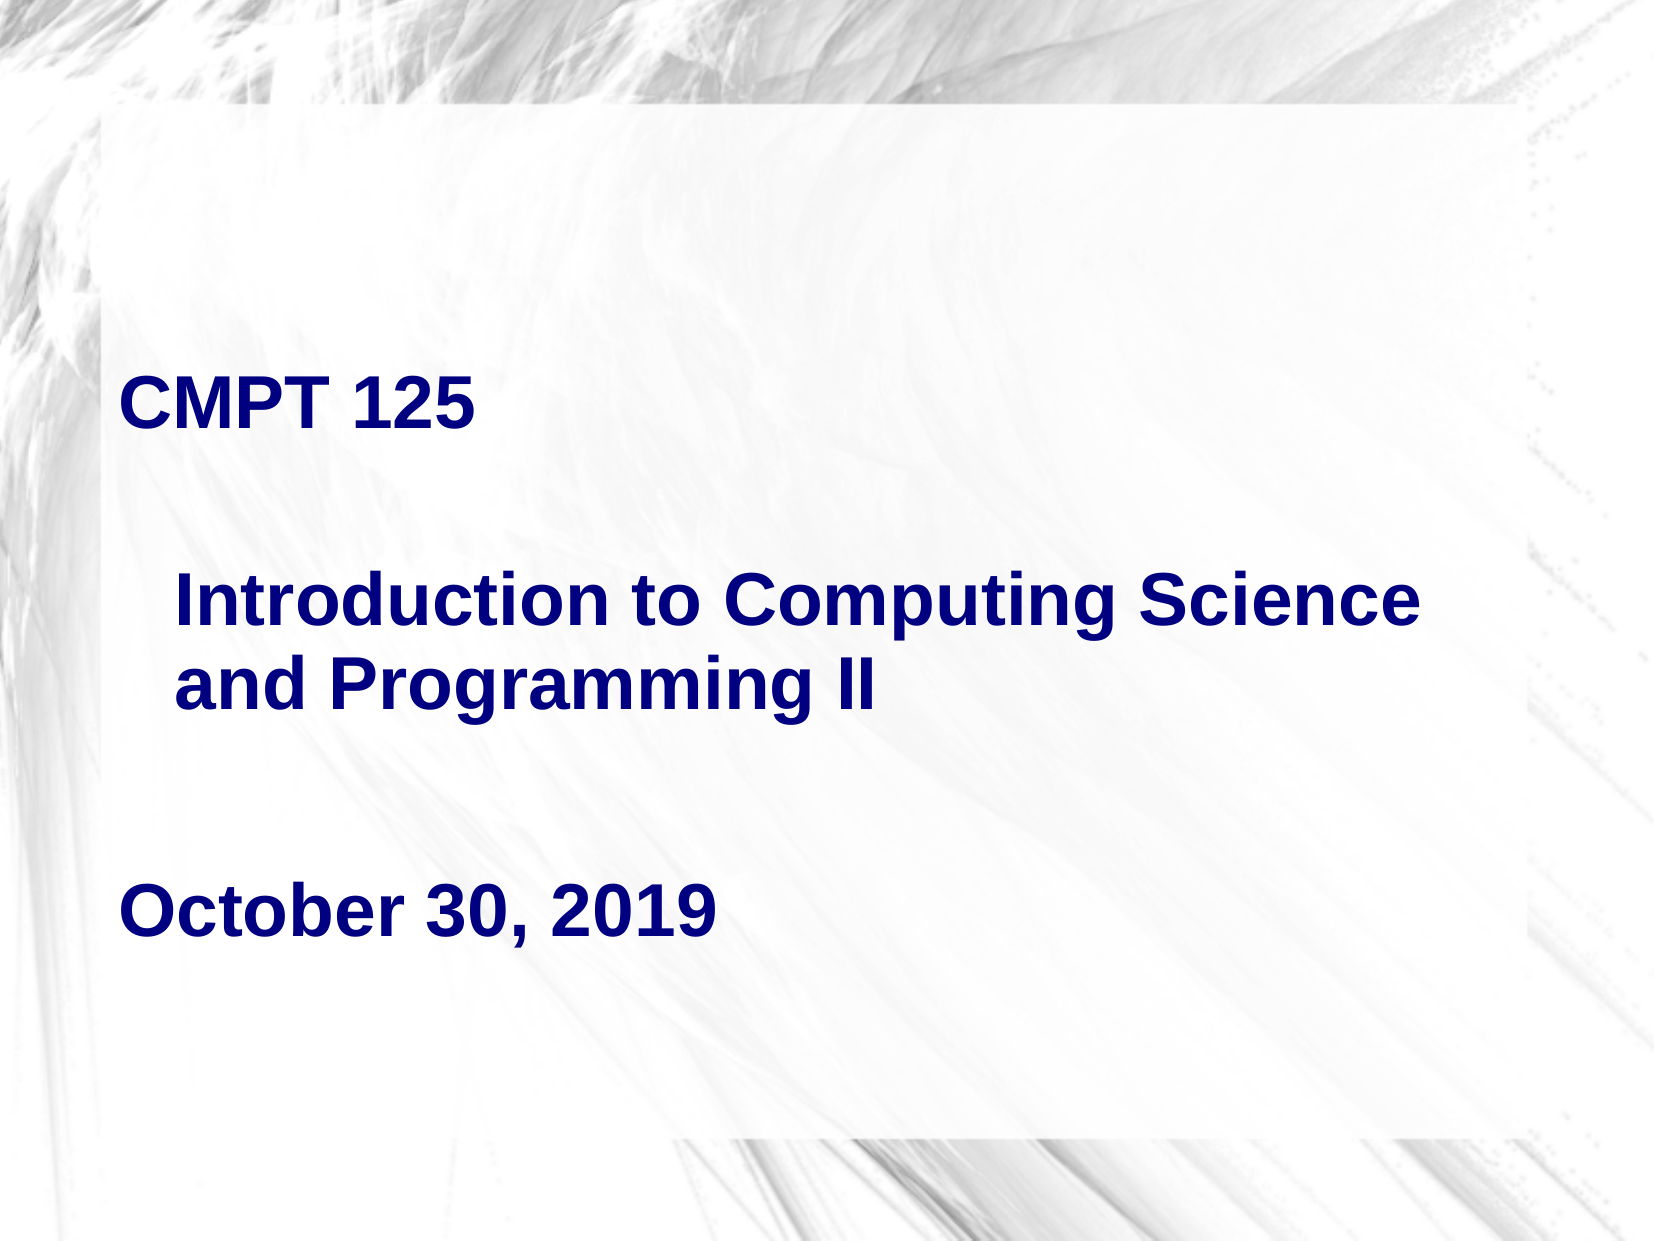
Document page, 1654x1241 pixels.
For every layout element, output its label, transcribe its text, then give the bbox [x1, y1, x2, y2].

picture [0, 0, 1654, 1241]
list CMPT 125 Introduction to Computing Science and Programming II October 30, 2019 [118, 236, 1571, 1171]
